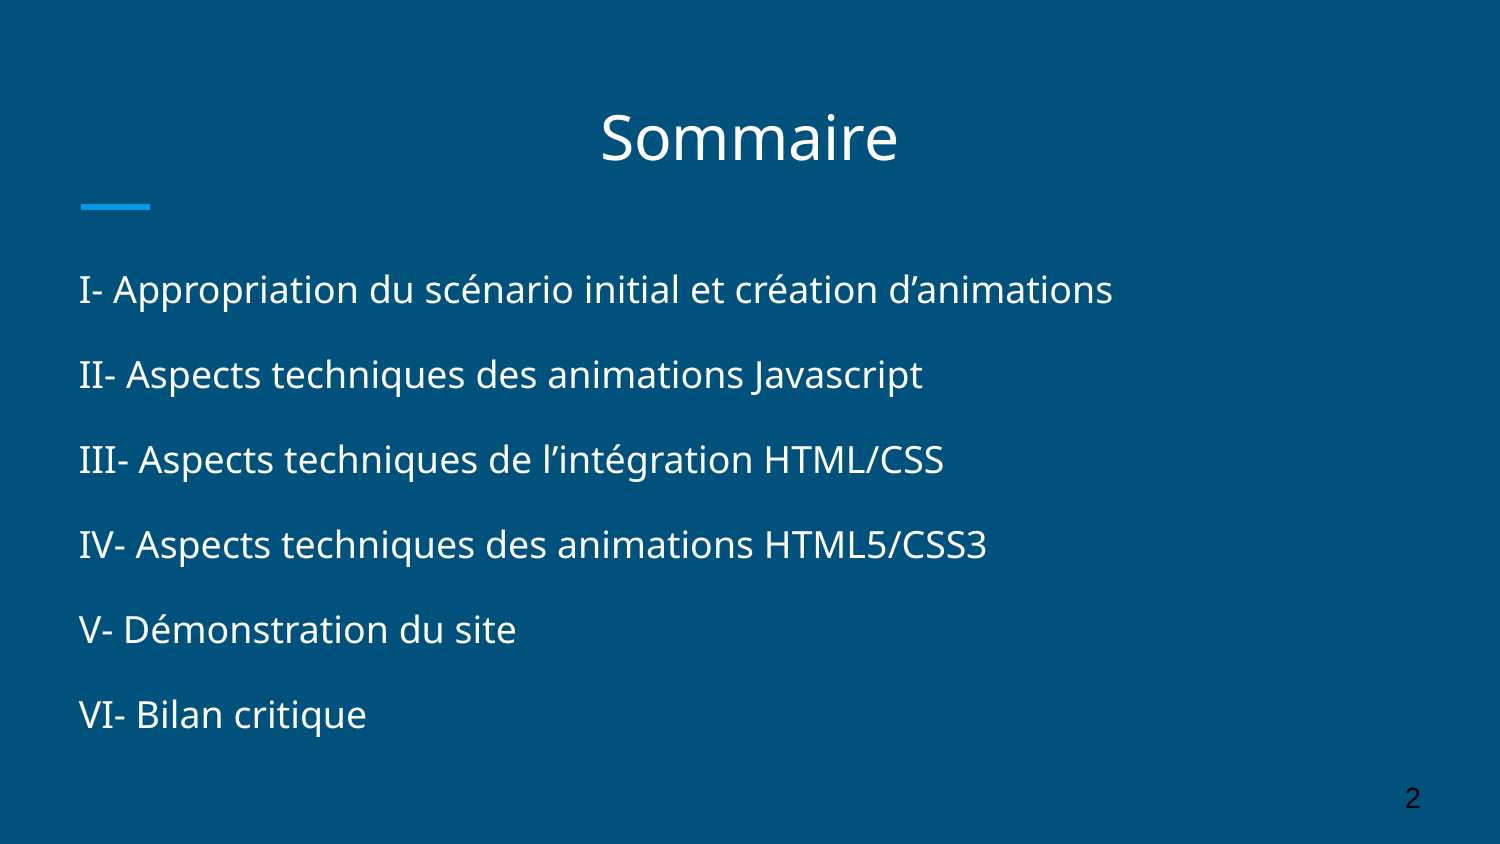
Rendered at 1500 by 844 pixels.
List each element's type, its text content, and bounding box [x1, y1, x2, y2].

title Sommaire [63, 75, 1437, 188]
list I- Appropriation du scénario initial et création d’animations II- Aspects techniques des animations Javascript III- Aspects techniques de l’intégration HTML/CSS IV- Aspects techniques des animations HTML5/CSS3 V- Démonstration du site VI- Bilan critique [63, 244, 1437, 750]
slide_number ‹#› [1389, 764, 1480, 830]
